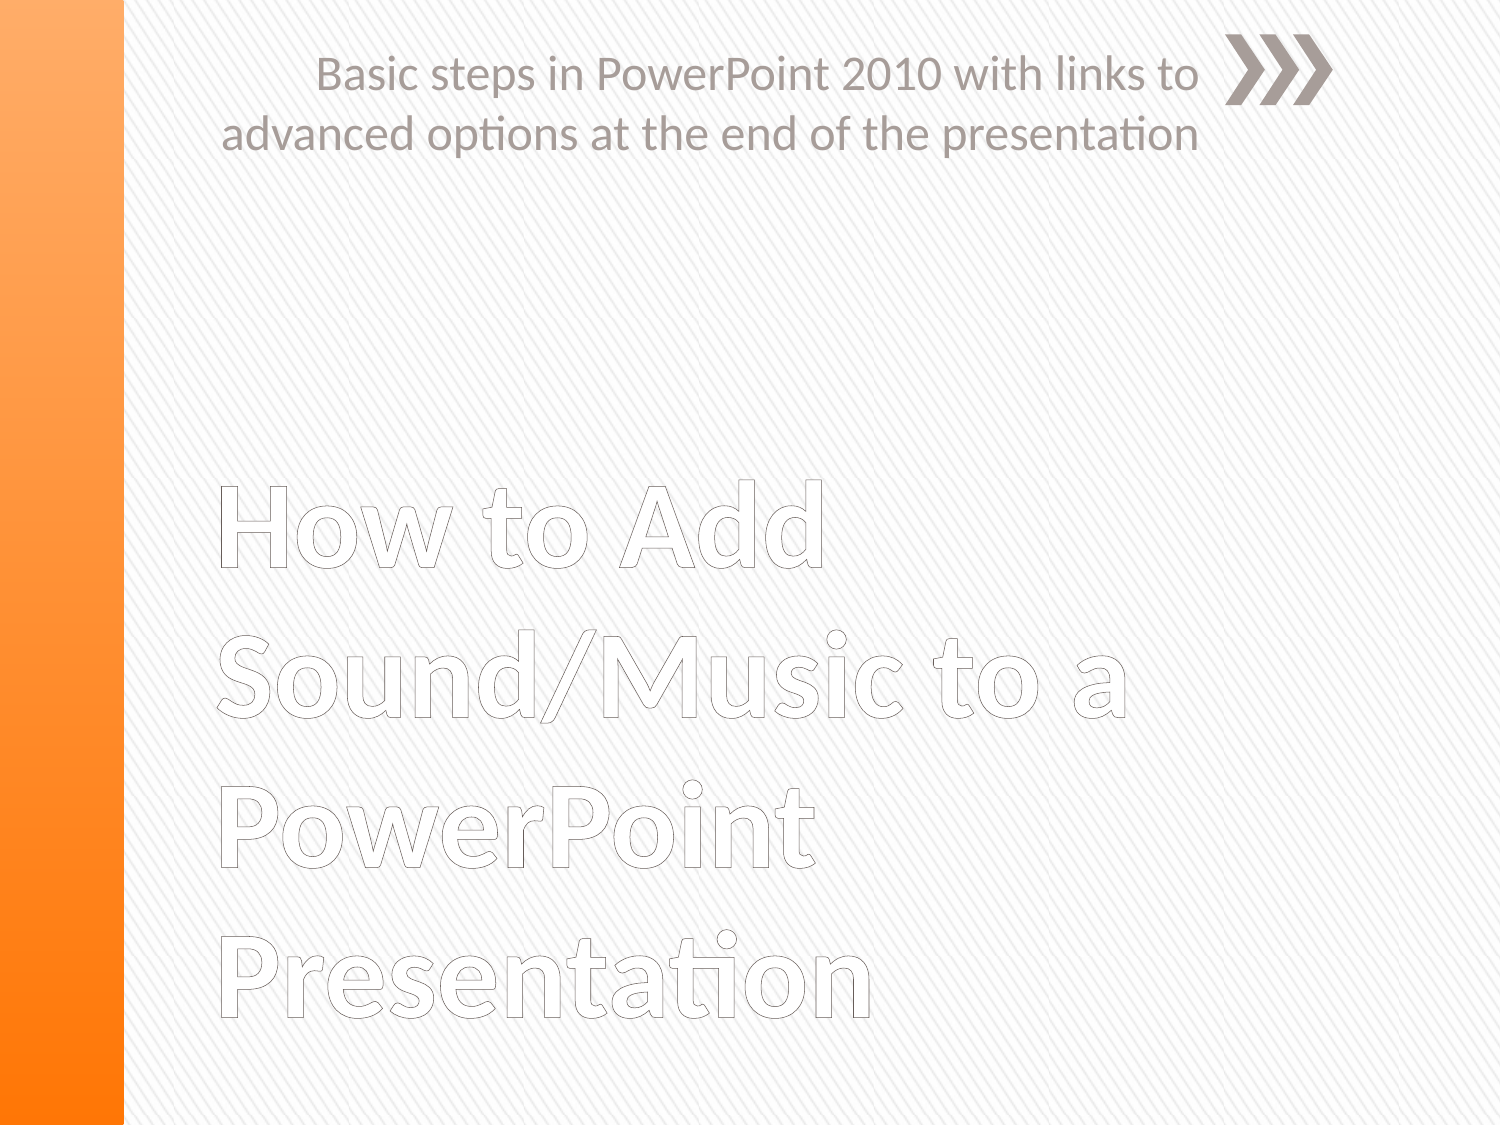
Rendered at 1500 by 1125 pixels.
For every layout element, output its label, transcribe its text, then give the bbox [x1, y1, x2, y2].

subtitle Basic steps in PowerPoint 2010 with links to advanced options at the end of the presentation [199, 33, 1215, 189]
title How to Add Sound/Music to a PowerPoint Presentation [199, 207, 1387, 1050]
